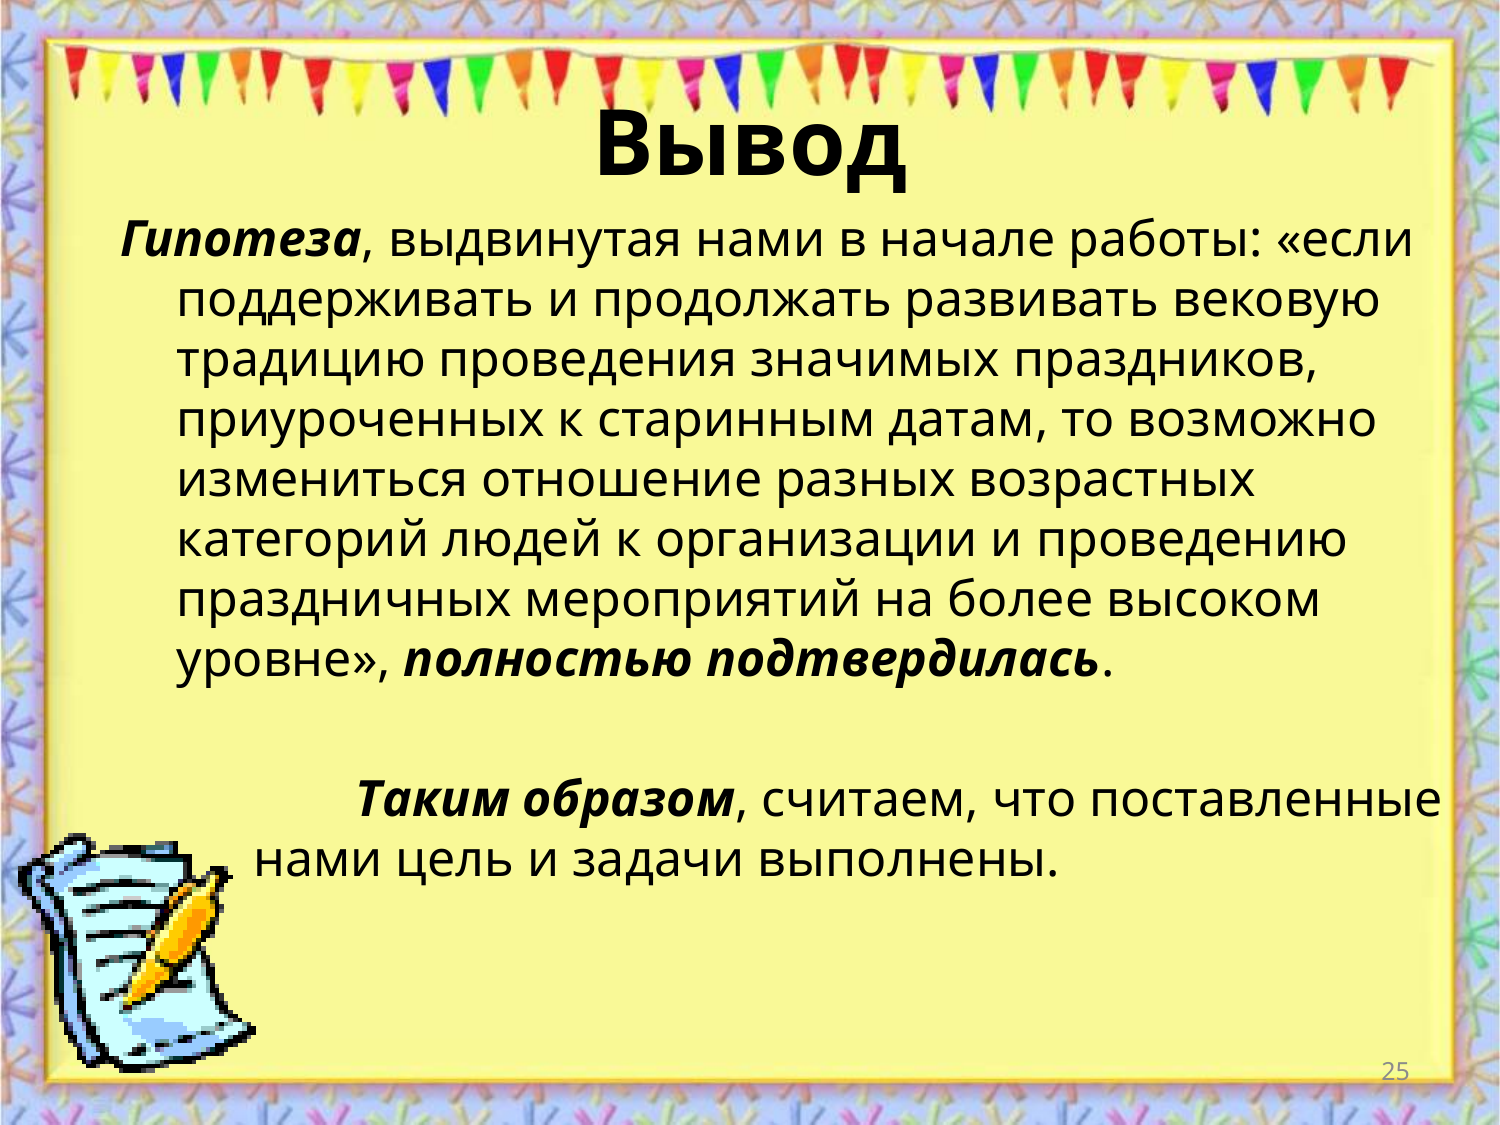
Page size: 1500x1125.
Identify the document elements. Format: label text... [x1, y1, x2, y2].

slide_number 25 [1074, 1042, 1425, 1103]
list Гипотеза, выдвинутая нами в начале работы: «если поддерживать и продолжать развивать вековую традицию проведения значимых праздников, приуроченных к старинным датам, то возможно измениться отношение разных возрастных категорий людей к организации и проведению праздничных мероприятий на более высоком уровне», полностью подтвердилась. Таким образом, считаем, что поставленные нами цель и задачи выполнены. [105, 198, 1477, 915]
title Вывод [74, 44, 1426, 233]
picture [0, 0, 1500, 1125]
